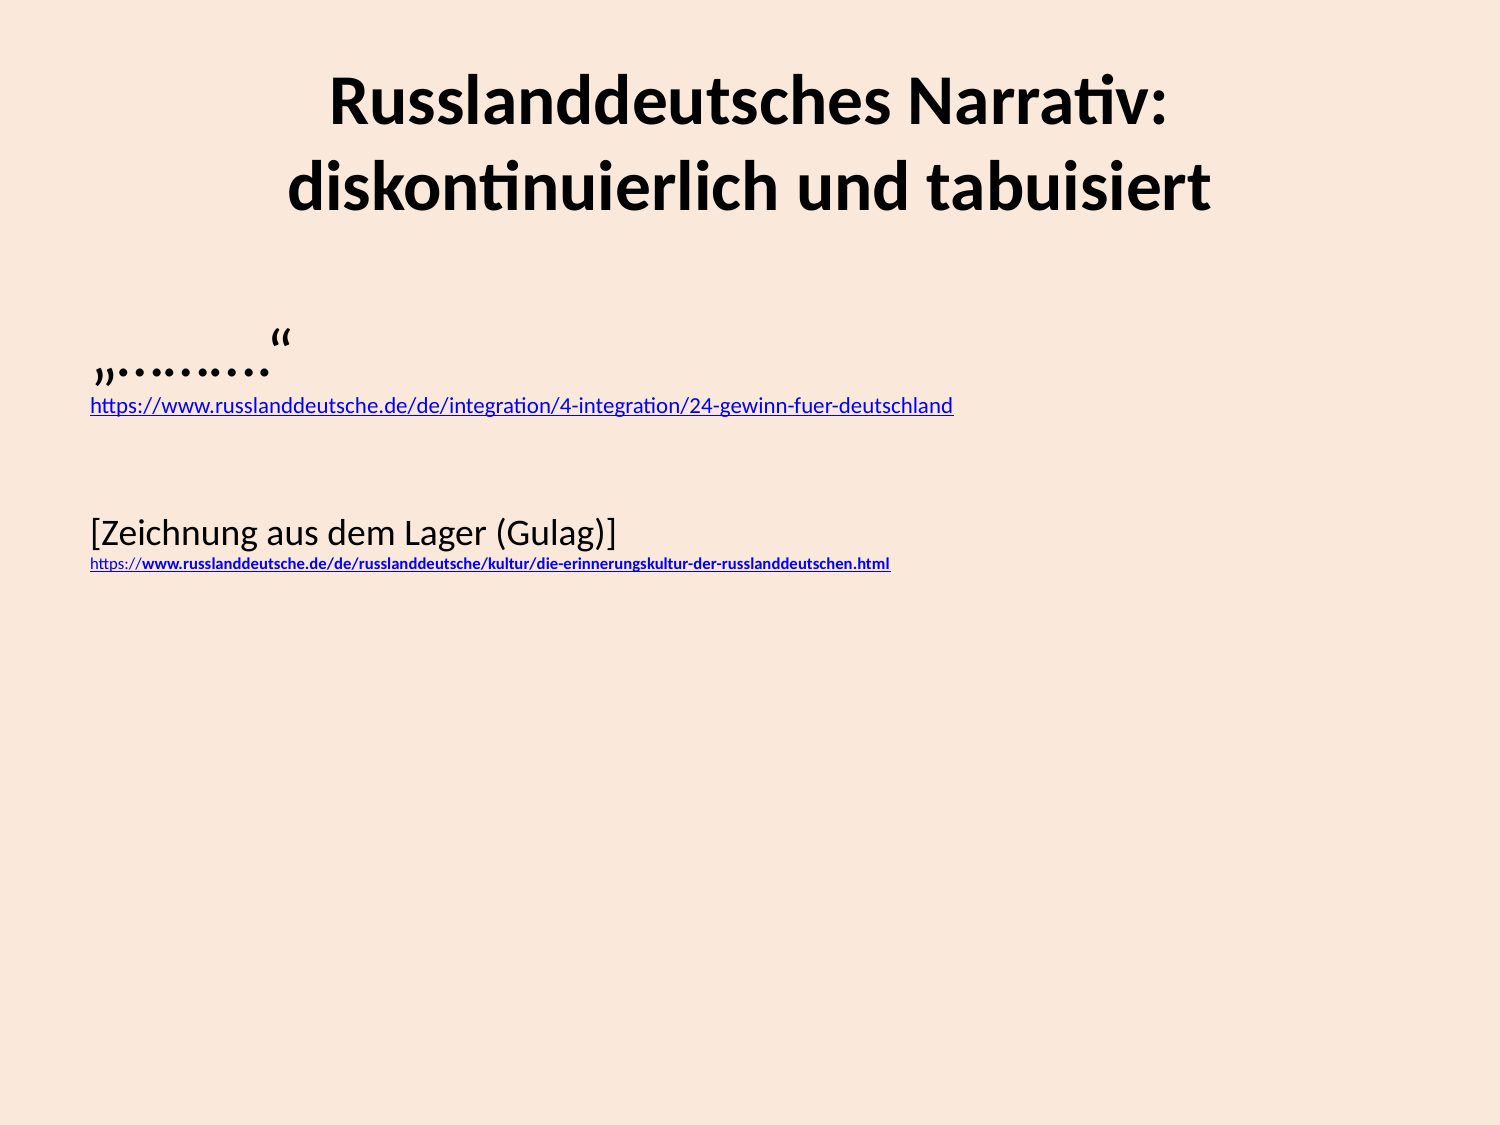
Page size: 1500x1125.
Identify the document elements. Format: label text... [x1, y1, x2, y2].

title Russlanddeutsches Narrativ: diskontinuierlich und tabuisiert [75, 45, 1425, 233]
list „……….“ https://www.russlanddeutsche.de/de/integration/4-integration/24-gewinn-fuer-deutschland [Zeichnung aus dem Lager (Gulag)] https://www.russlanddeutsche.de/de/russlanddeutsche/kultur/die-erinnerungskultur-der-russlanddeutschen.html [75, 302, 1425, 1046]
